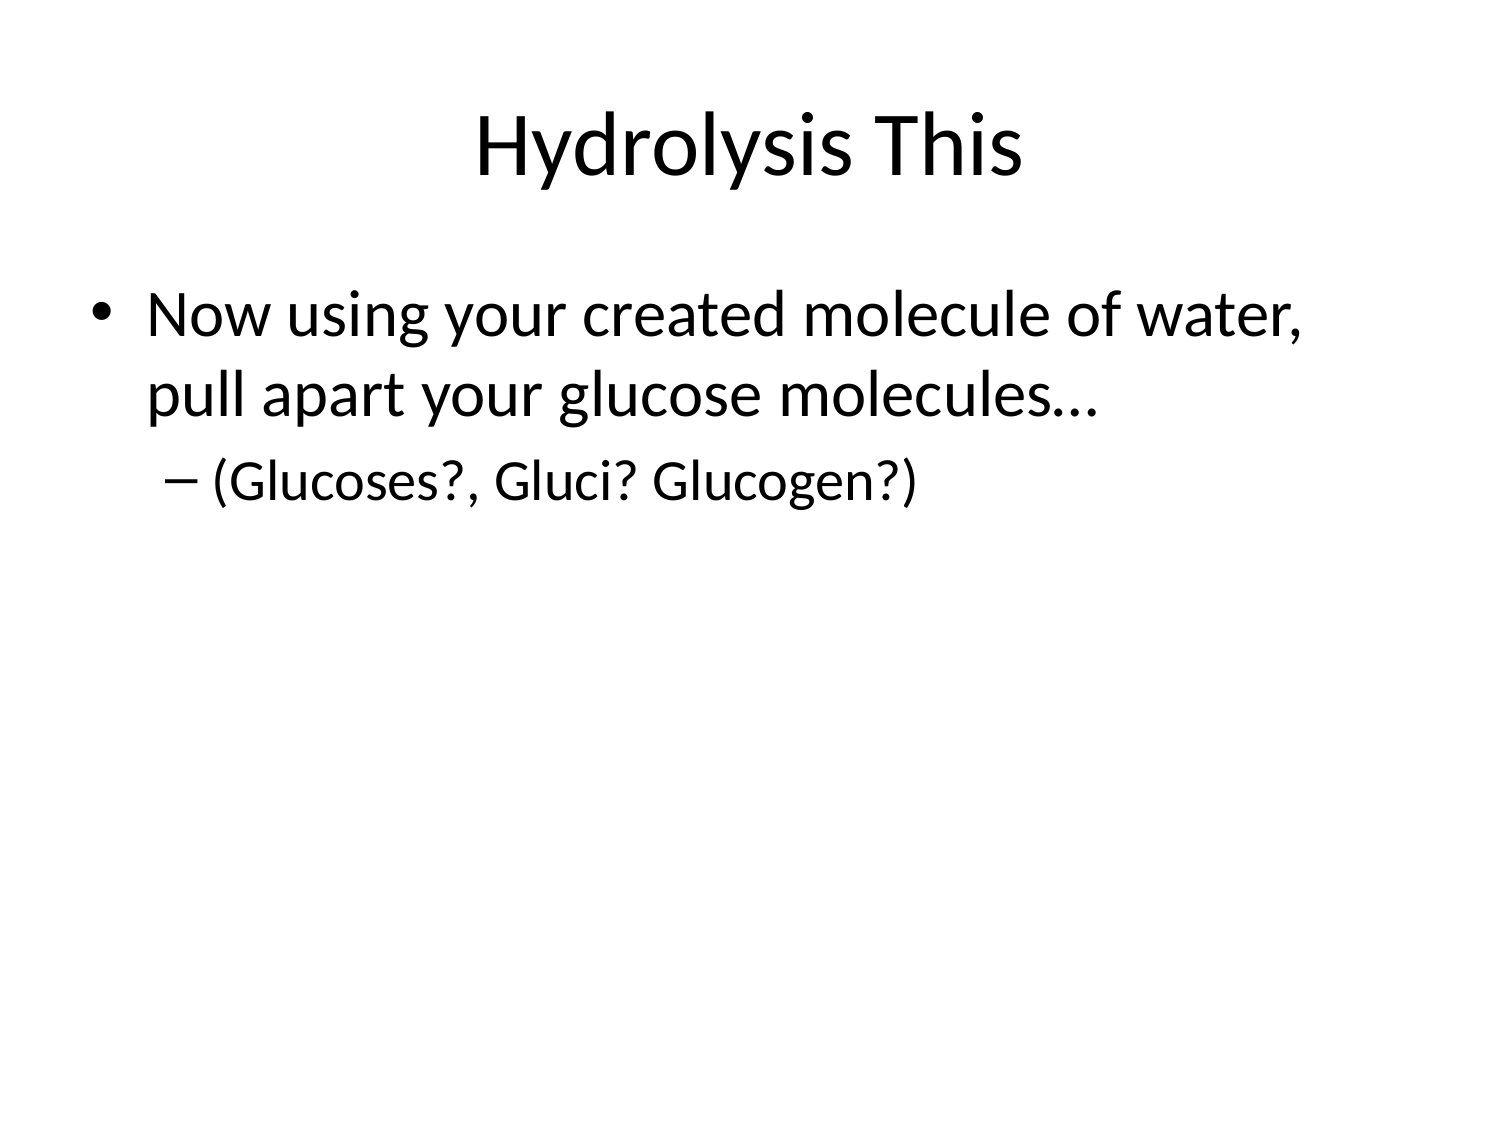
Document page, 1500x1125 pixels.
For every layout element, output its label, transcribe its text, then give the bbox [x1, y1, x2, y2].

list Now using your created molecule of water, pull apart your glucose molecules… (Glucoses?, Gluci? Glucogen?) [75, 262, 1425, 1005]
title Hydrolysis This [75, 45, 1425, 233]
